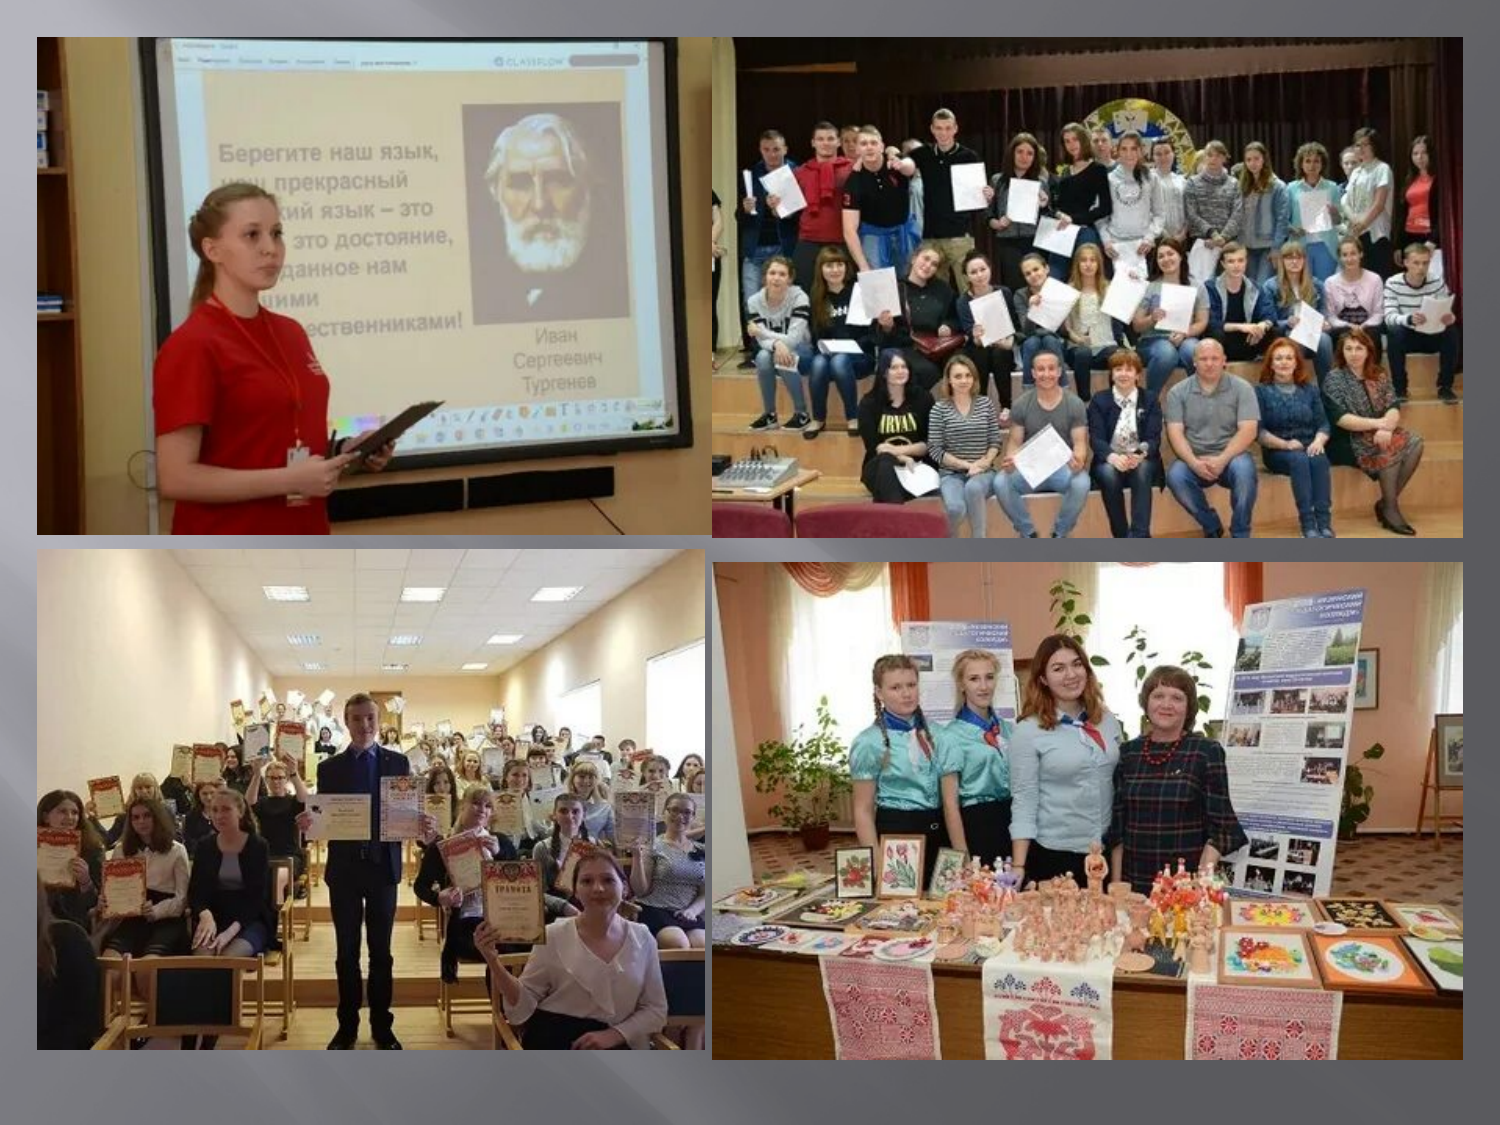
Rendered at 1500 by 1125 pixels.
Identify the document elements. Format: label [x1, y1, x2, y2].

picture [37, 37, 1463, 538]
picture [712, 562, 1463, 1060]
picture [37, 549, 705, 1051]
